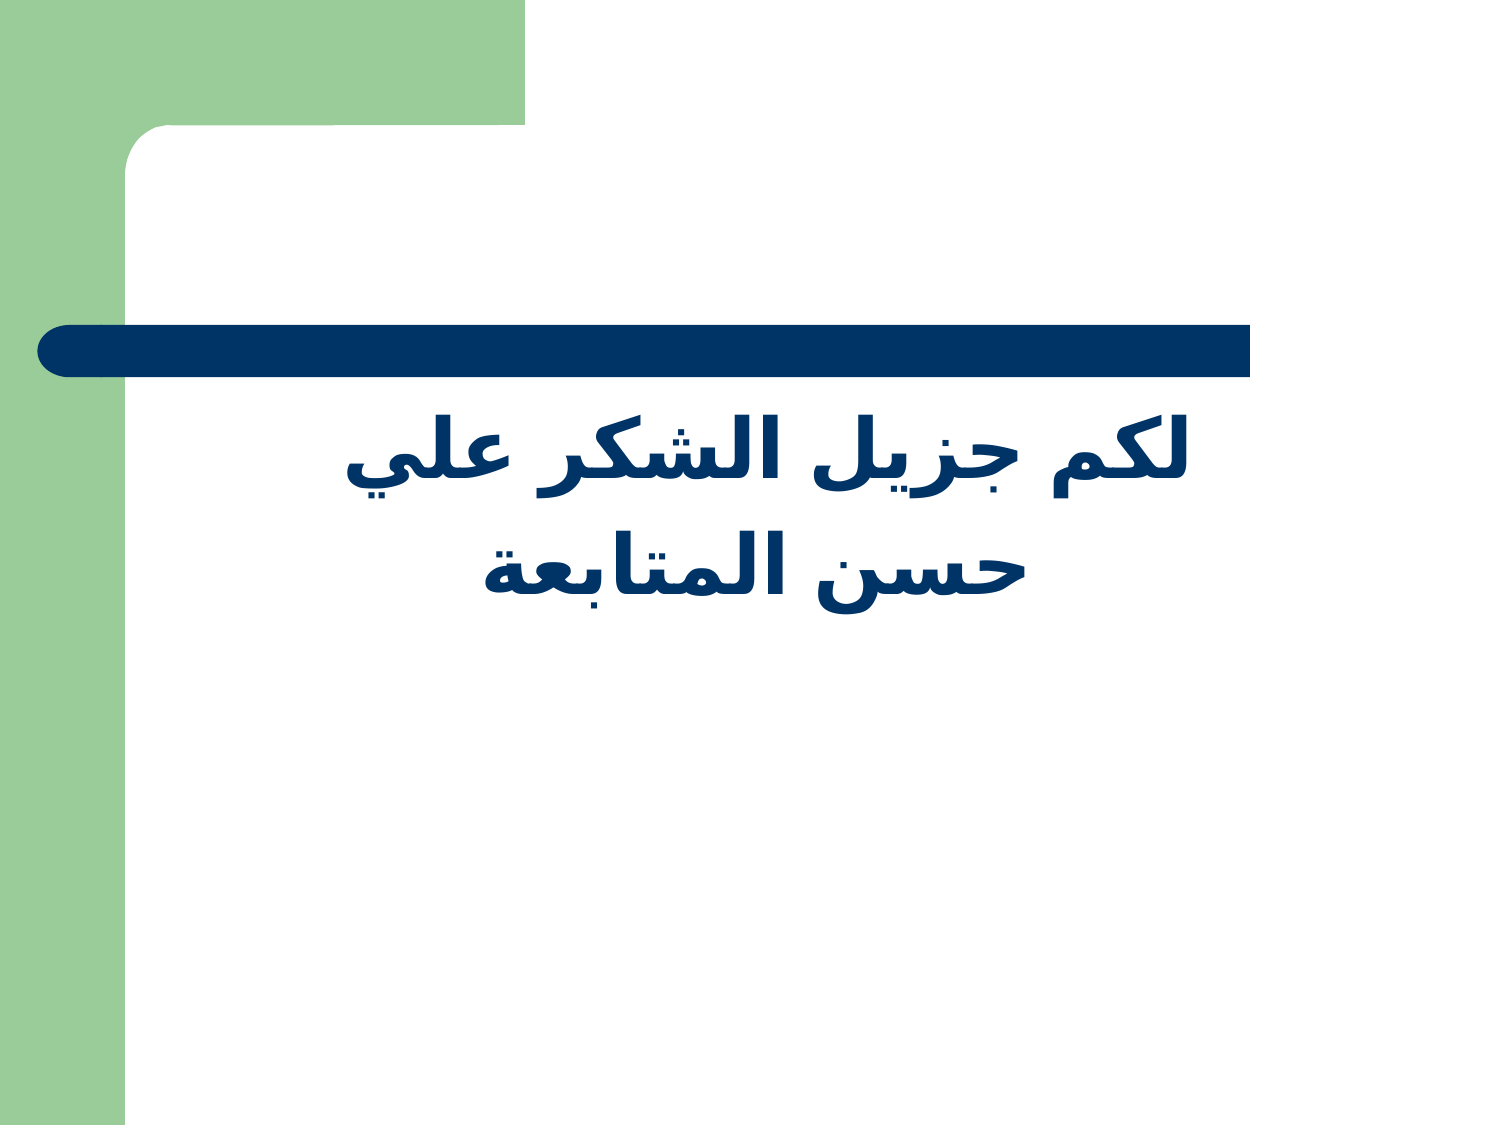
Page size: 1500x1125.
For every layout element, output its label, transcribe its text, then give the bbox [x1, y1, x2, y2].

list لكم جزيل الشكر علي حسن المتابعة [137, 387, 1400, 999]
